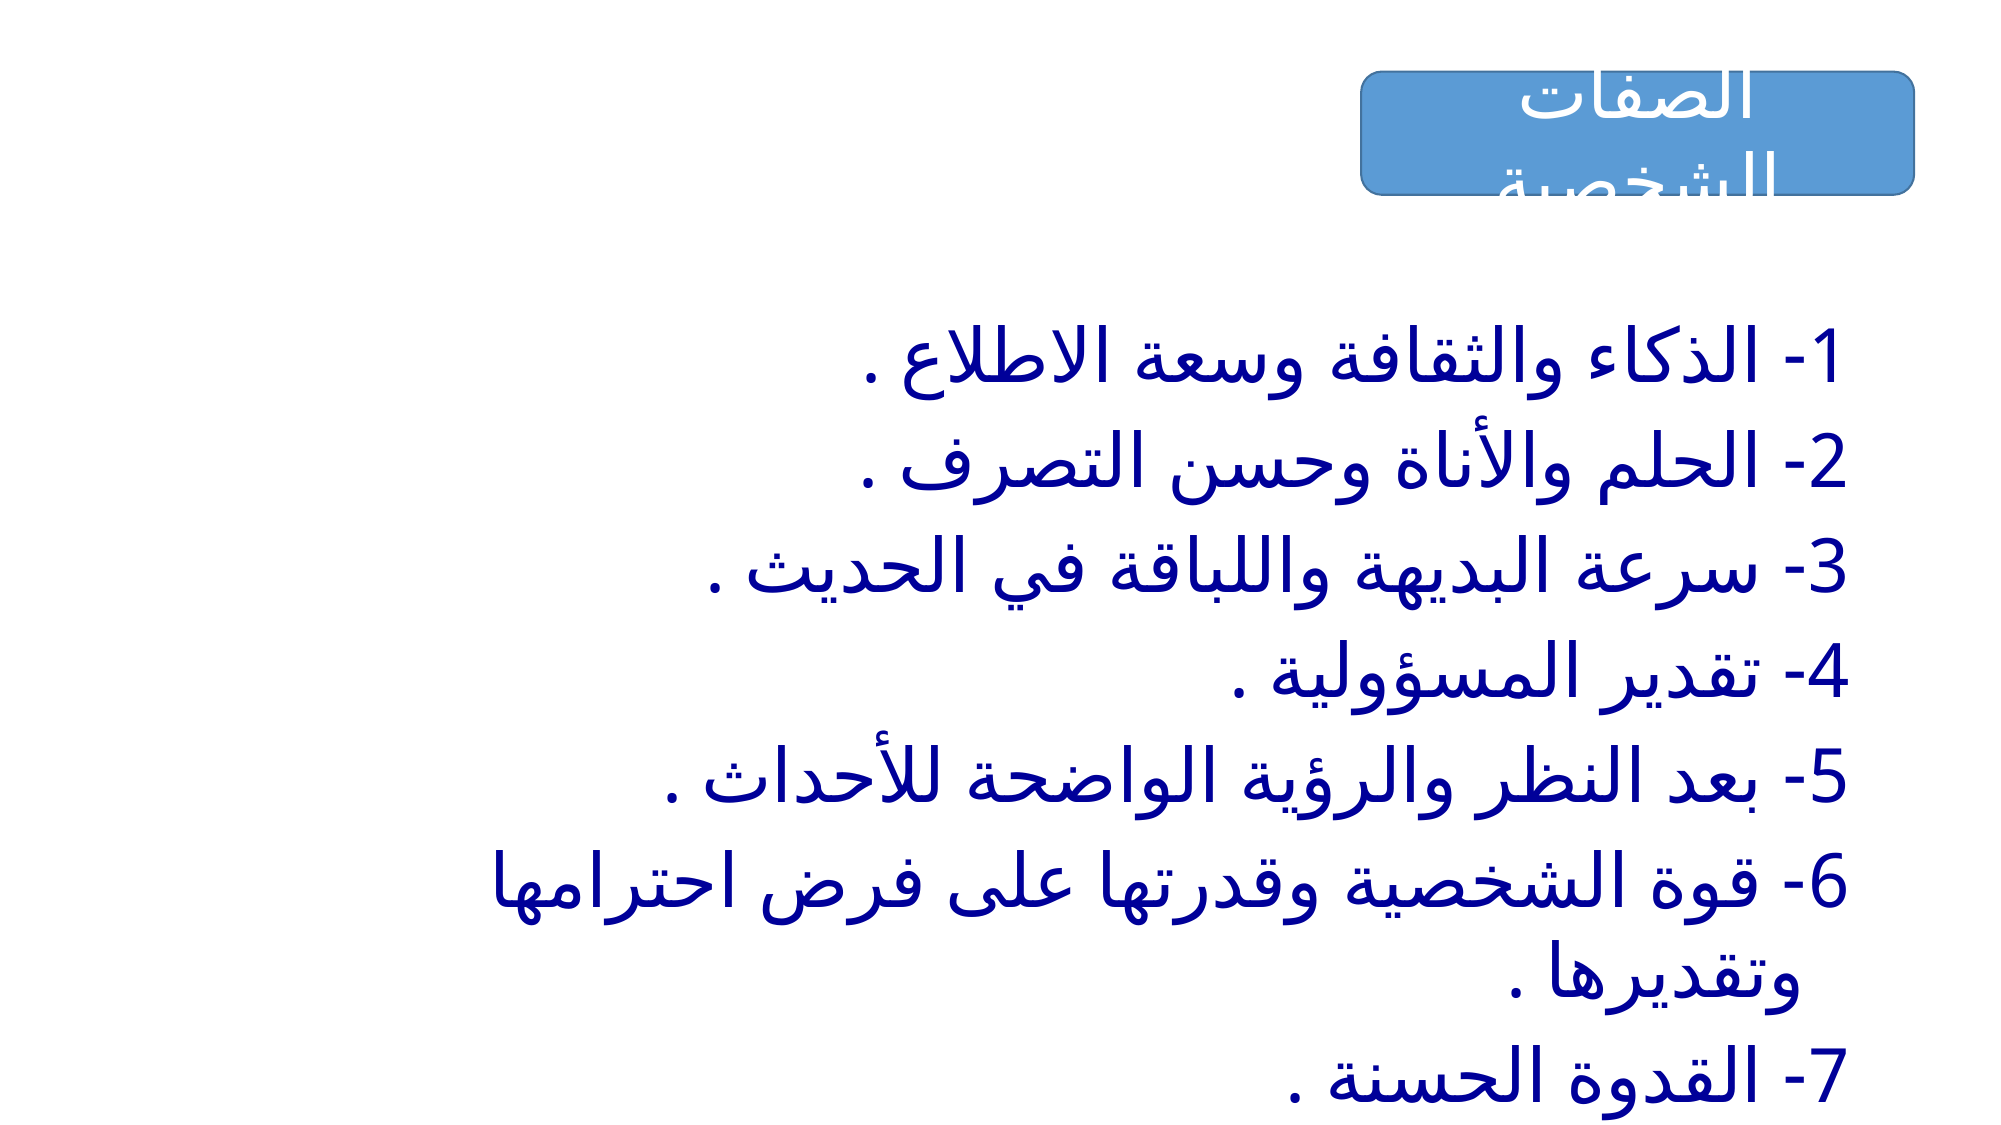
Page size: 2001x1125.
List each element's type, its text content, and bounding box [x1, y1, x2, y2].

text_box الصفات الشخصية [1360, 70, 1916, 196]
text_box 1- الذكاء والثقافة وسعة الاطلاع . 2- الحلم والأناة وحسن التصرف . 3- سرعة البديهة واللباقة في الحديث . 4- تقدير المسؤولية . 5- بعد النظر والرؤية الواضحة للأحداث . 6- قوة الشخصية وقدرتها على فرض احترامها وتقديرها . 7- القدوة الحسنة . [458, 194, 1865, 980]
